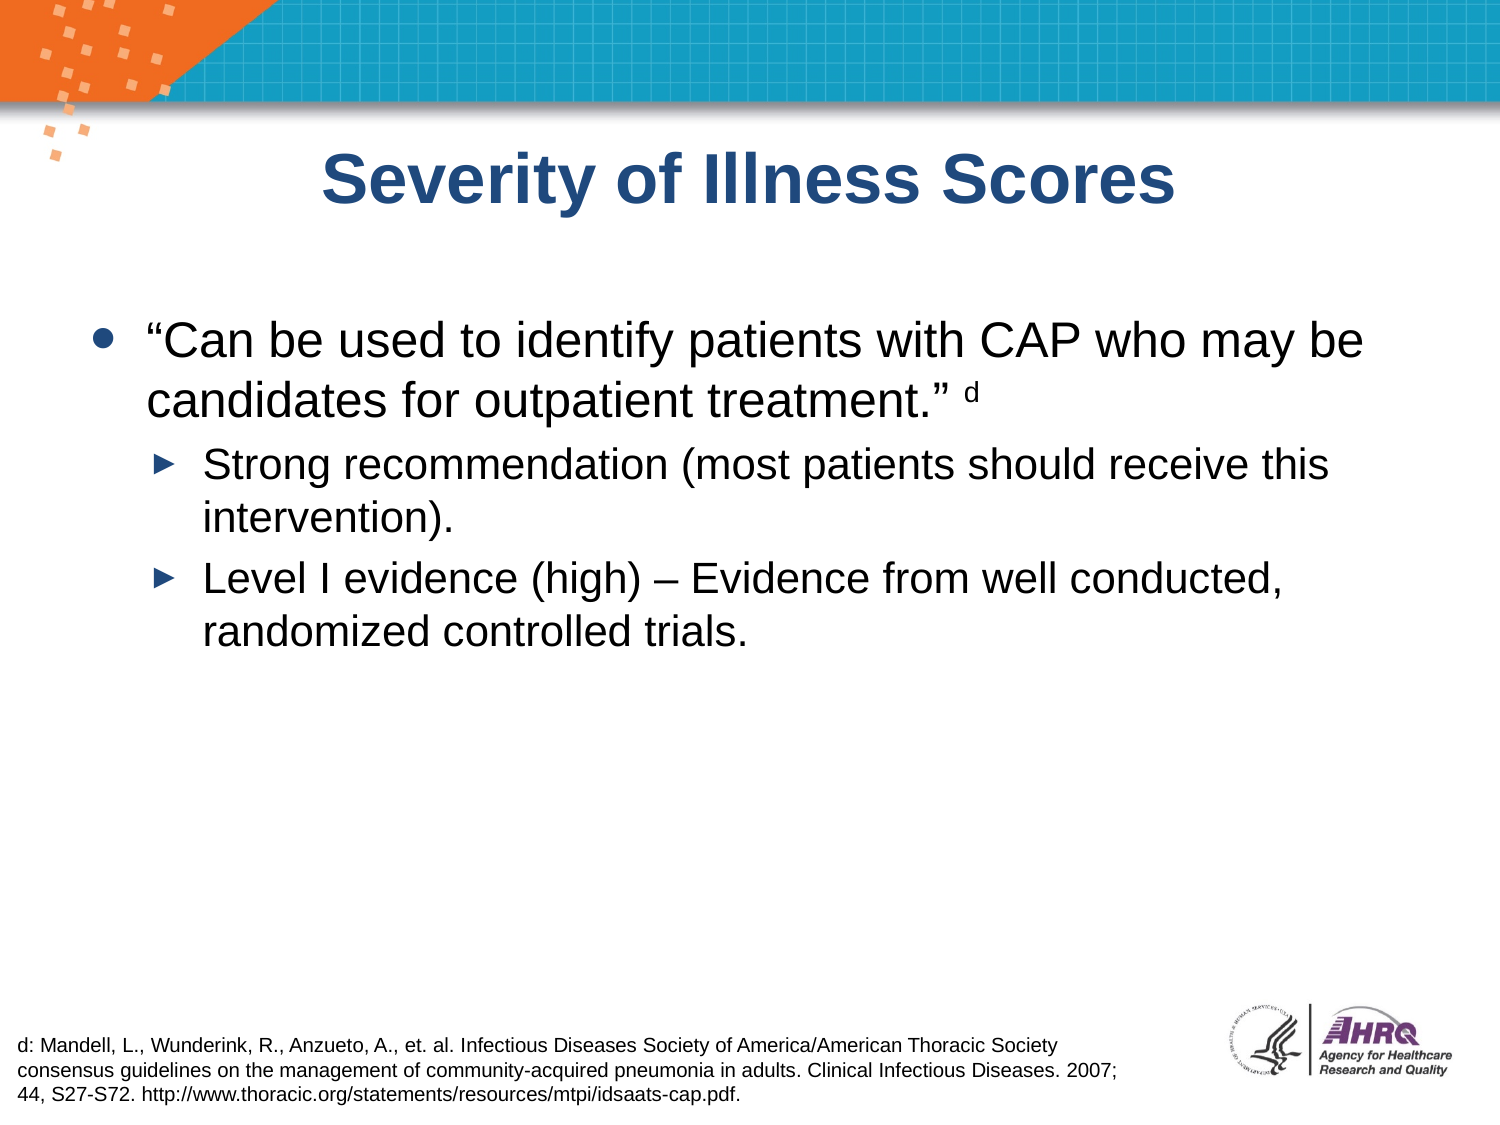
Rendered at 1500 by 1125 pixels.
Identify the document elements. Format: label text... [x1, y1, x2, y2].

text_box d: Mandell, L., Wunderink, R., Anzueto, A., et. al. Infectious Diseases Society of America/American Thoracic Society consensus guidelines on the management of community-acquired pneumonia in adults. Clinical Infectious Diseases. 2007; 44, S27-S72. http://www.thoracic.org/statements/resources/mtpi/idsaats-cap.pdf. [2, 1024, 1163, 1113]
picture [1224, 999, 1457, 1081]
list “Can be used to identify patients with CAP who may be candidates for outpatient treatment.” d Strong recommendation (most patients should receive this intervention). Level I evidence (high) – Evidence from well conducted, randomized controlled trials. [75, 299, 1425, 750]
picture [0, 0, 1500, 168]
title Severity of Illness Scores [75, 125, 1425, 227]
